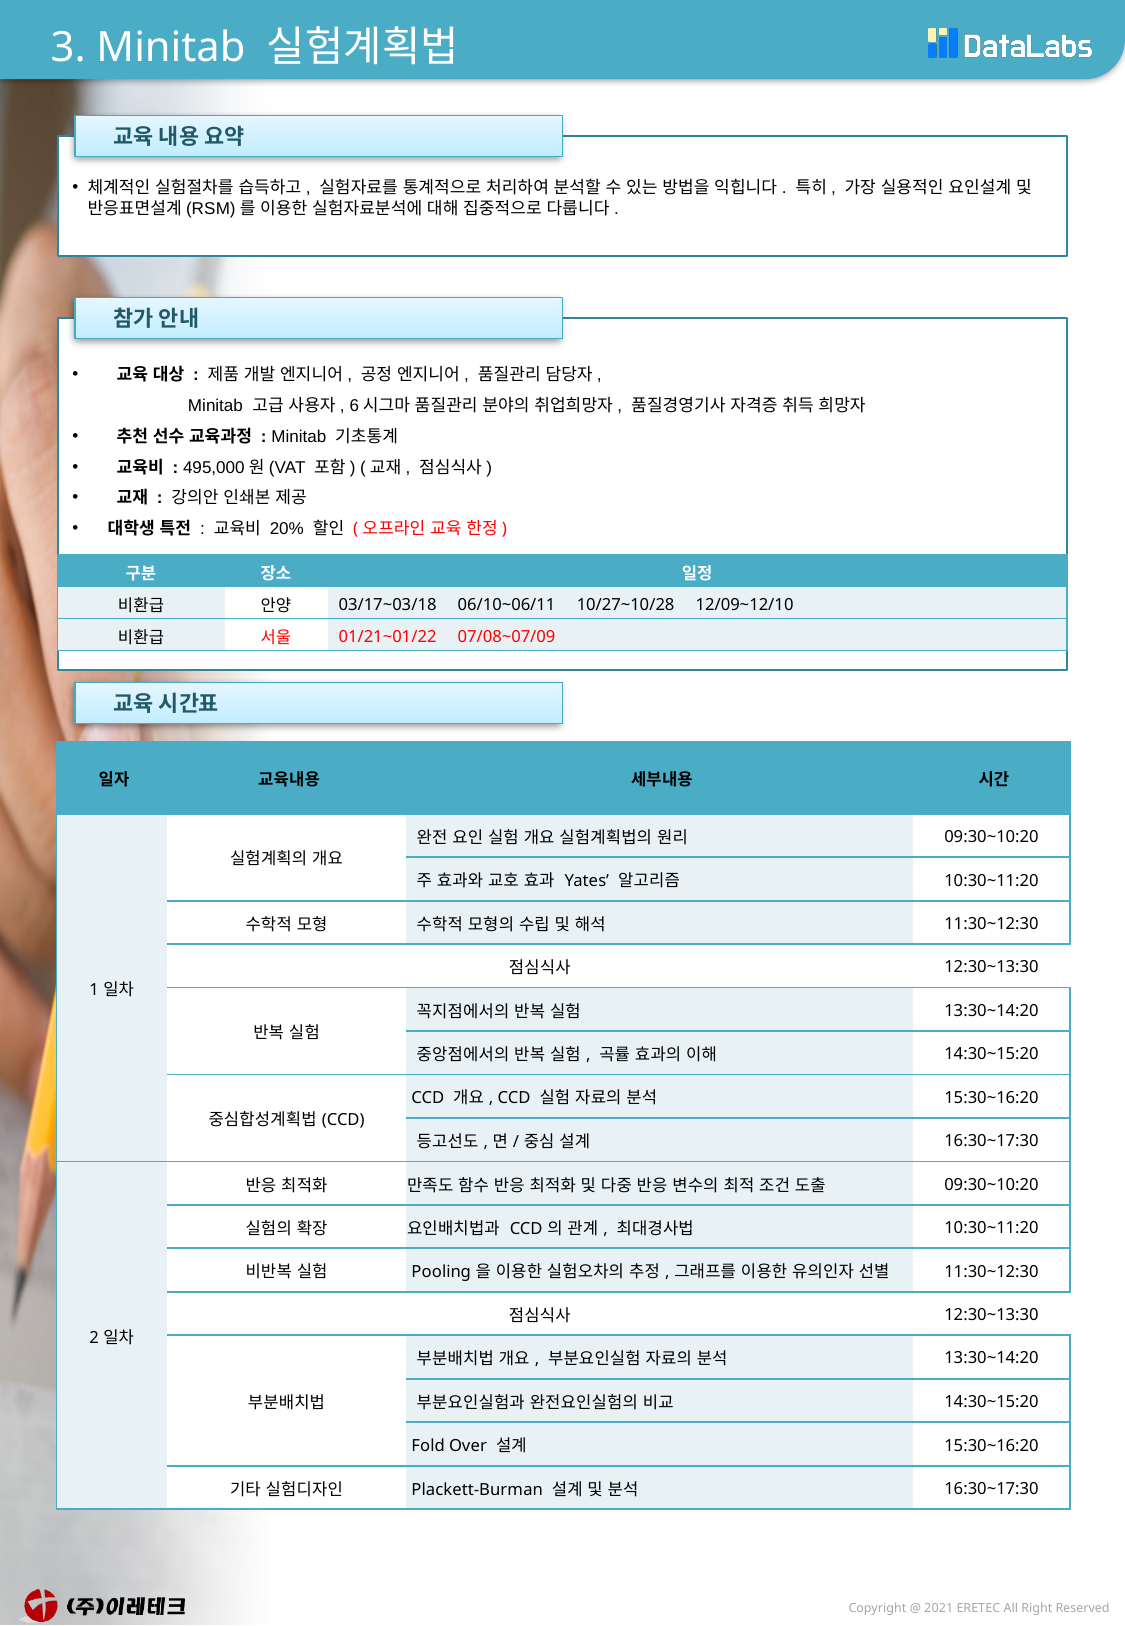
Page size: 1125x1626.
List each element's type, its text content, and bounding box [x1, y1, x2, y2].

table_cell 1일차 [57, 815, 167, 1161]
table_cell 16:30~17:30 [913, 1119, 1069, 1161]
table_cell 15:30~16:20 [913, 1075, 1069, 1117]
table_cell Plackett-Burman 설계 및 분석 [406, 1467, 913, 1508]
title 3. Minitab 실험계획법 [35, 9, 1049, 80]
text_box 참가 안내 [74, 297, 563, 339]
table_cell 반응 최적화 [167, 1162, 406, 1204]
table_cell 09:30~10:20 [913, 815, 1069, 856]
table_cell 점심식사 [167, 1293, 913, 1334]
table_cell 수학적 모형의 수립 및 해석 [406, 902, 913, 943]
table_cell 만족도 함수 반응 최적화 및 다중 반응 변수의 최적 조건 도출 [406, 1162, 913, 1204]
table_cell 서울 [225, 619, 328, 650]
table_cell 14:30~15:20 [913, 1380, 1069, 1421]
table_cell 11:30~12:30 [913, 902, 1069, 943]
table_cell 01/21~01/22 07/08~07/09 [328, 619, 1066, 650]
table_cell Pooling을 이용한 실험오차의 추정,그래프를 이용한 유의인자 선별 [406, 1249, 913, 1291]
table_cell 03/17~03/18 06/10~06/11 10/27~10/28 12/09~12/10 [328, 587, 1066, 618]
table_cell 실험의 확장 [167, 1206, 406, 1247]
picture [0, 23, 1125, 1625]
table_header 시간 [913, 742, 1069, 813]
table_cell 비환급 [58, 619, 225, 650]
table_cell 부분요인실험과 완전요인실험의 비교 [406, 1380, 913, 1421]
table_cell 10:30~11:20 [913, 858, 1069, 900]
table_cell 주 효과와 교호 효과 Yates’ 알고리즘 [406, 858, 913, 900]
text_box [55, 134, 1070, 258]
table_cell 09:30~10:20 [913, 1162, 1069, 1204]
text_box 교육 시간표 [74, 682, 563, 724]
table_cell 15:30~16:20 [913, 1423, 1069, 1465]
table_header 일정 [328, 556, 1066, 586]
table_cell 완전 요인 실험 개요 실험계획법의 원리 [406, 815, 913, 856]
table_cell 요인배치법과 CCD의 관계, 최대경사법 [406, 1206, 913, 1247]
table_cell 등고선도,면/중심 설계 [406, 1119, 913, 1161]
text_box 교육 내용 요약 [74, 115, 563, 157]
table_cell CCD 개요, CCD 실험 자료의 분석 [406, 1075, 913, 1117]
text_box [55, 316, 1070, 672]
table_cell 16:30~17:30 [913, 1467, 1069, 1508]
table_cell 13:30~14:20 [913, 1336, 1069, 1378]
table_cell 비반복 실험 [167, 1249, 406, 1291]
text_box 교육 대상 : 제품 개발 엔지니어, 공정 엔지니어, 품질관리 담당자, Minitab 고급 사용자, 6시그마 품질관리 분야의 취업희망자, 품질경영기사 자격증 취득 희망자 추천 선수 교육과정 : Minitab 기초통계 교육비 : 495,000원(VAT 포함) (교재, 점심식사) 교재 : 강의안 인쇄본 제공 대학생 특전 : 교육비 20% 할인 (오프라인 교육 한정) [57, 345, 1068, 546]
text_box 체계적인 실험절차를 습득하고, 실험자료를 통계적으로 처리하여 분석할 수 있는 방법을 익힙니다. 특히, 가장 실용적인 요인설계 및 반응표면설계(RSM)를 이용한 실험자료분석에 대해 집중적으로 다룹니다. [57, 169, 1068, 226]
table_header 일자 [57, 742, 167, 813]
table_header 교육내용 [167, 742, 406, 813]
table_cell 중앙점에서의 반복 실험, 곡률 효과의 이해 [406, 1032, 913, 1074]
table_cell 꼭지점에서의 반복 실험 [406, 988, 913, 1030]
table_cell 12:30~13:30 [913, 1293, 1070, 1334]
table_cell 11:30~12:30 [913, 1249, 1069, 1291]
table_header 구분 [58, 556, 225, 586]
table_cell 부분배치법 [167, 1336, 406, 1465]
table_cell 12:30~13:30 [913, 945, 1070, 987]
table_cell Fold Over 설계 [406, 1423, 913, 1465]
table_header 장소 [225, 556, 328, 586]
table_cell 안양 [225, 587, 328, 618]
table_cell 13:30~14:20 [913, 988, 1069, 1030]
table_cell 반복 실험 [167, 988, 406, 1074]
table_cell 점심식사 [167, 945, 913, 987]
table_cell 수학적 모형 [167, 902, 406, 943]
table_cell 실험계획의 개요 [167, 815, 406, 900]
table_cell 14:30~15:20 [913, 1032, 1069, 1074]
table_cell 부분배치법 개요, 부분요인실험 자료의 분석 [406, 1336, 913, 1378]
table_cell 중심합성계획법(CCD) [167, 1075, 406, 1161]
table_header 세부내용 [406, 742, 913, 813]
table_cell 기타 실험디자인 [167, 1467, 406, 1508]
table_cell 비환급 [58, 587, 225, 618]
table_cell 2일차 [57, 1162, 167, 1508]
table_cell 10:30~11:20 [913, 1206, 1069, 1247]
